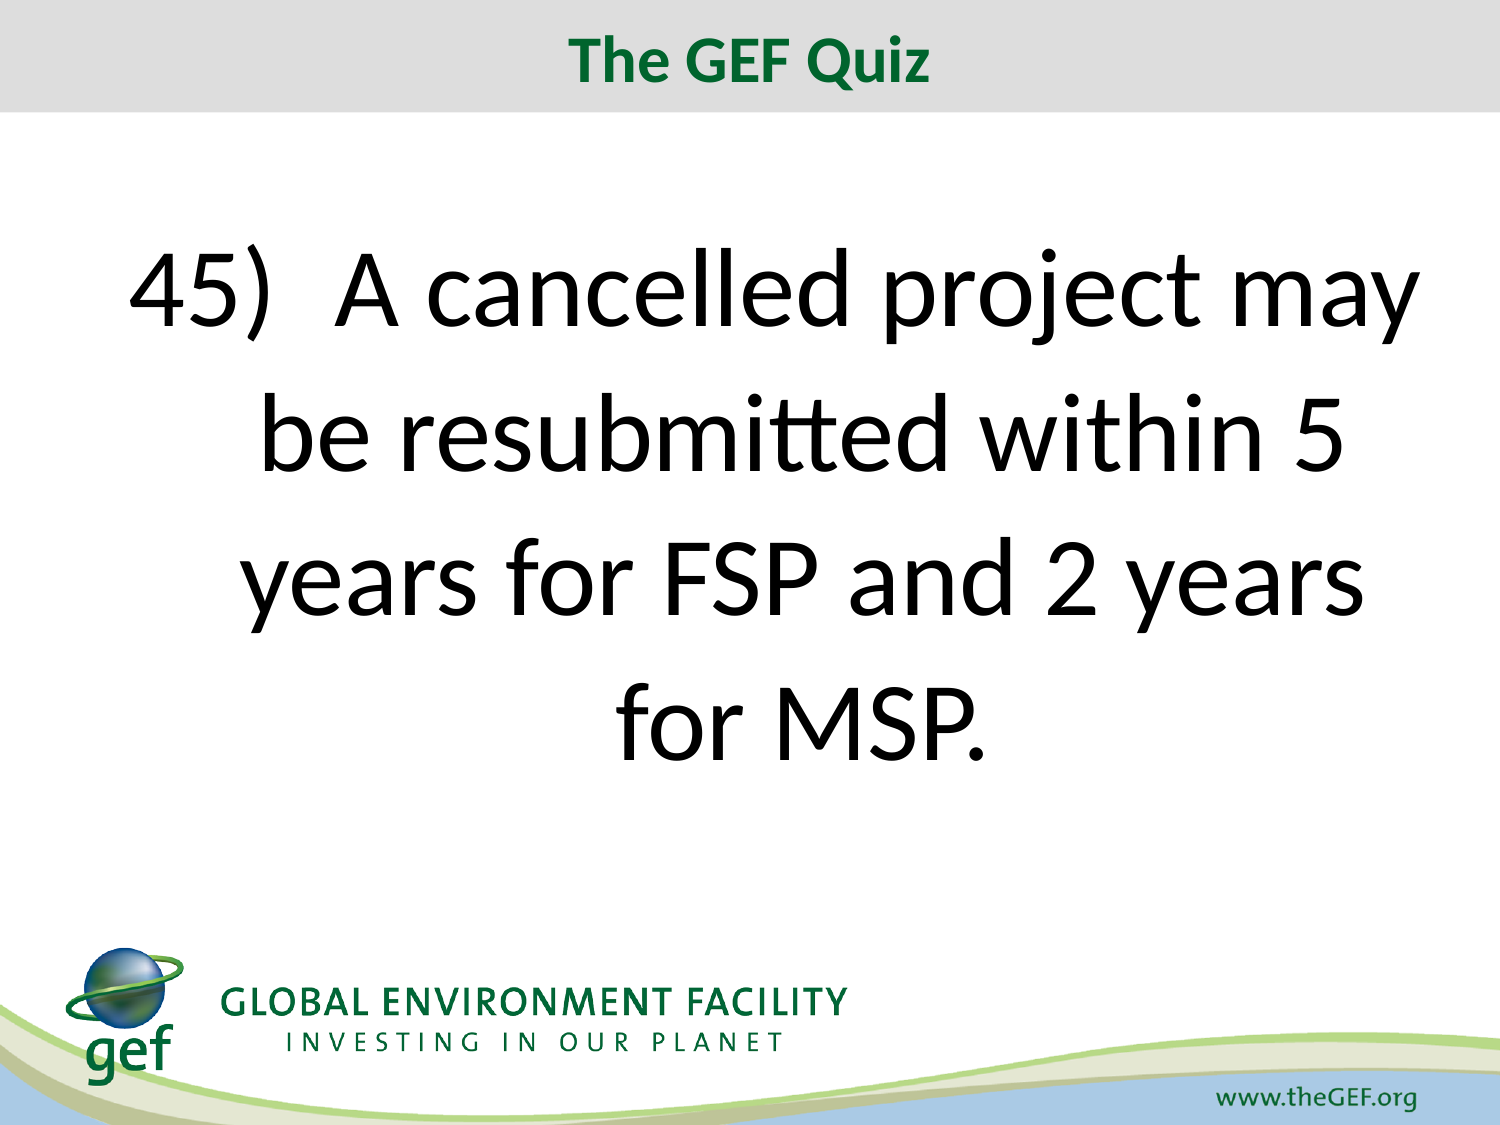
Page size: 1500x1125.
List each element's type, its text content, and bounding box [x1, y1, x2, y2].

title 45) A cancelled project may be resubmitted within 5 years for FSP and 2 years for MSP. [100, 148, 1451, 929]
picture [0, 920, 1500, 1125]
text_box The GEF Quiz [0, 0, 1500, 113]
